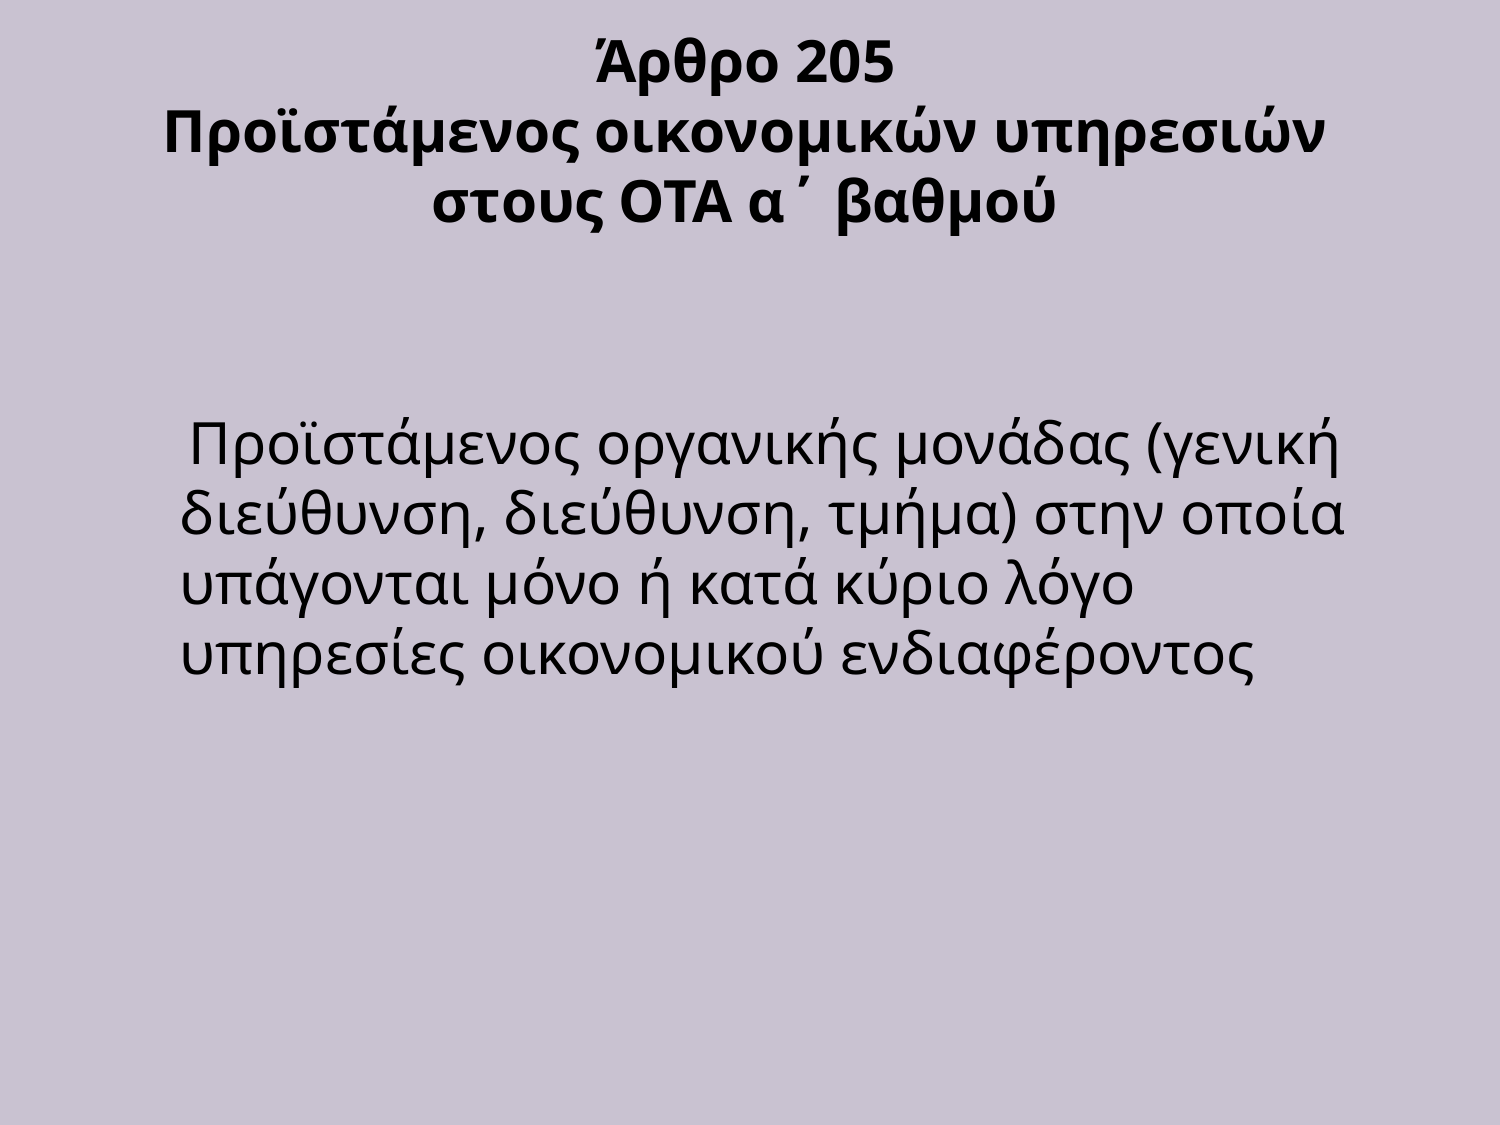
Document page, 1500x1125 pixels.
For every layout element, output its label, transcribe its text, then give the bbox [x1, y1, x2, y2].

title Άρθρο 205 Προϊστάμενος οικονομικών υπηρεσιών στους ΟΤΑ α΄ βαθμού [70, 35, 1421, 223]
list Προϊστάμενος οργανικής μονάδας (γενική διεύθυνση, διεύθυνση, τμήμα) στην οποία υπάγονται μόνο ή κατά κύριο λόγο υπηρεσίες οικονομικού ενδιαφέροντος [75, 398, 1425, 786]
